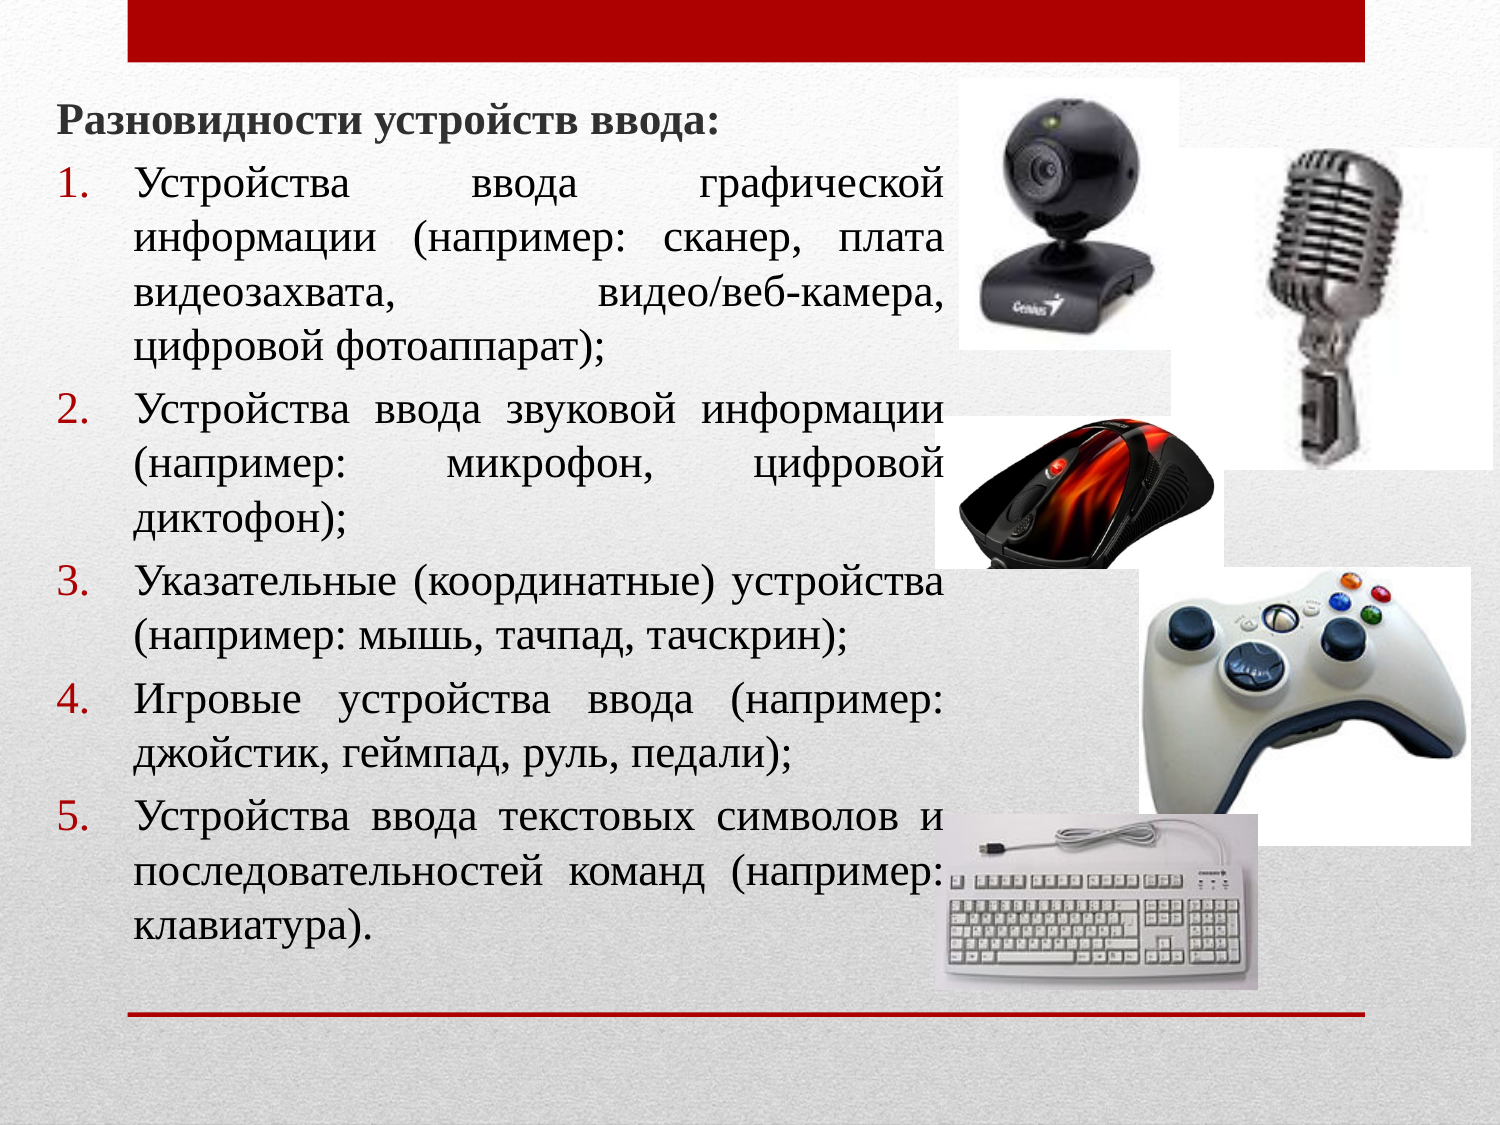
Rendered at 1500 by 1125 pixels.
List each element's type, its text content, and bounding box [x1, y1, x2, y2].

picture [934, 77, 1493, 991]
list Разновидности устройств ввода: Устройства ввода графической информации (например: сканер, плата видеозахвата, видео/веб-камера, цифровой фотоаппарат); Устройства ввода звуковой информации (например: микрофон, цифровой диктофон); Указательные (координатные) устройства (например: мышь, тачпад, тачскрин); Игровые устройства ввода (например: джойстик, геймпад, руль, педали); Устройства ввода текстовых символов и последовательностей команд (например: клавиатура). [41, 78, 960, 1012]
